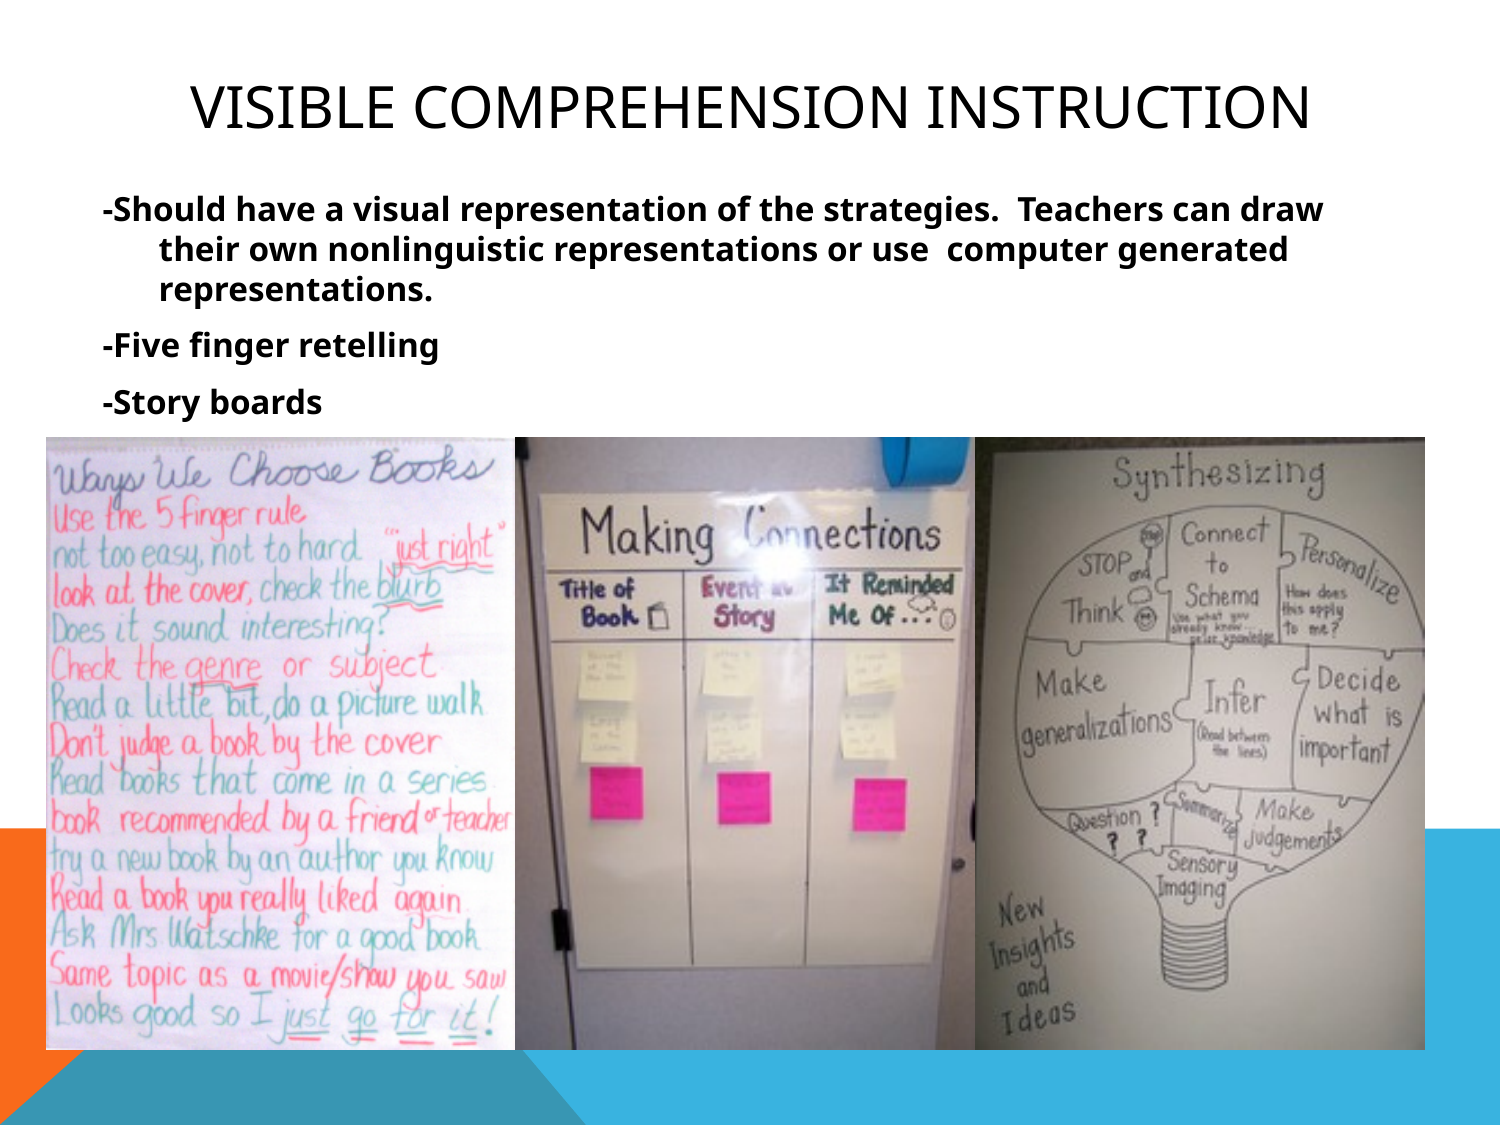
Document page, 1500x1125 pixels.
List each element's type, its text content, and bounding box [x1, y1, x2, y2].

title Visible comprehension instruction [135, 60, 1369, 150]
list -Should have a visual representation of the strategies. Teachers can draw their own nonlinguistic representations or use computer generated representations. -Five finger retelling -Story boards -Anchor Charts [87, 180, 1388, 435]
picture [46, 437, 1426, 1051]
